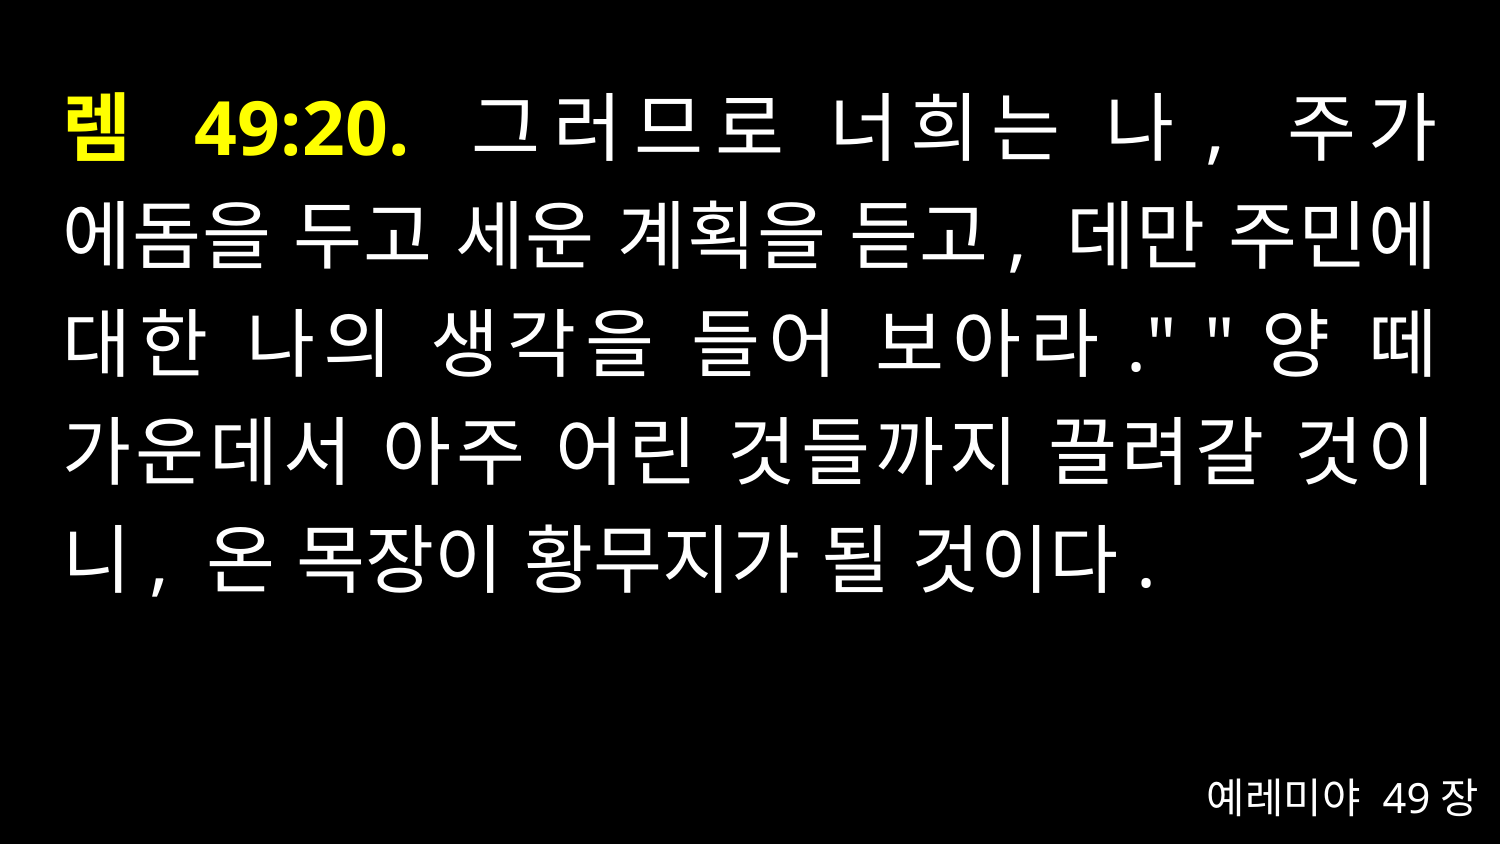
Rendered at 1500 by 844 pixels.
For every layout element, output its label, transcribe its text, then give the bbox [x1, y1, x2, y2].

subtitle 예레미야 49장 [916, 770, 1500, 844]
title 렘 49:20. 그러므로 너희는 나, 주가 에돔을 두고 세운 계획을 듣고, 데만 주민에 대한 나의 생각을 들어 보아라." "양 떼 가운데서 아주 어린 것들까지 끌려갈 것이니, 온 목장이 황무지가 될 것이다. [0, 0, 1500, 844]
